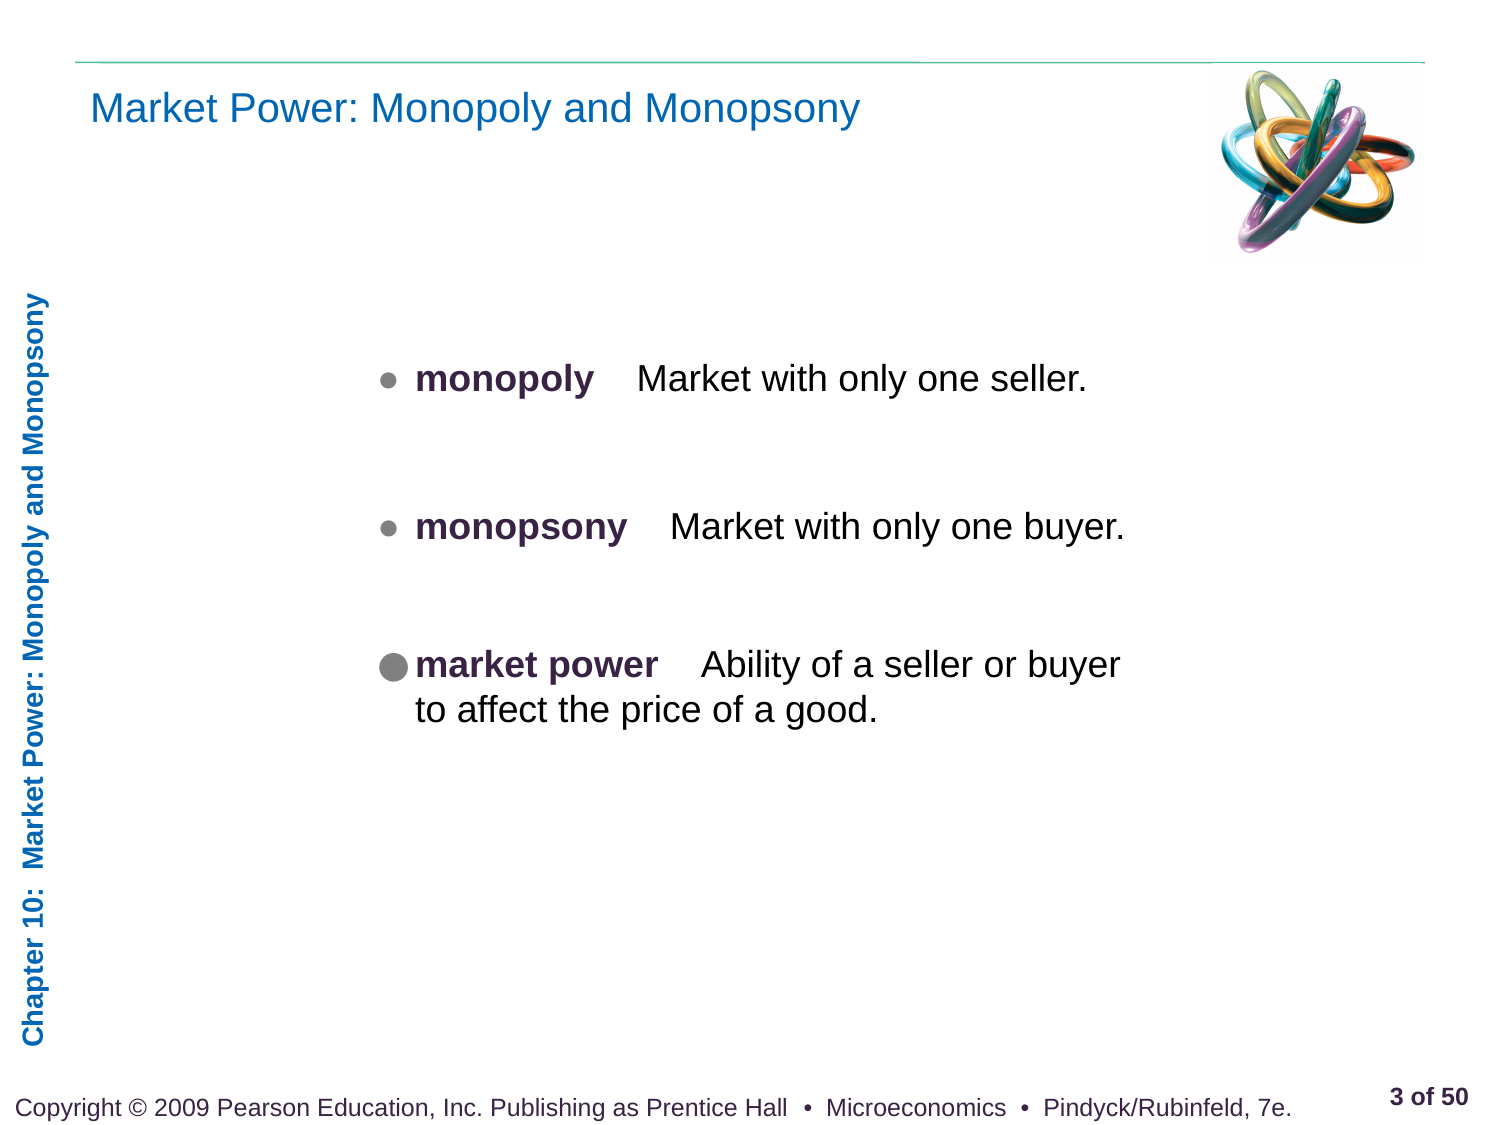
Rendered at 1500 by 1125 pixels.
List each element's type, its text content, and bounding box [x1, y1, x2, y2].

text_box ● monopoly Market with only one seller. [362, 346, 1125, 407]
picture [1212, 63, 1422, 263]
title Market Power: Monopoly and Monopsony [75, 63, 1211, 150]
text_box ● monopsony Market with only one buyer. [362, 494, 1163, 555]
text_box ● market power Ability of a seller or buyer to affect the price of a good. [362, 632, 1163, 737]
